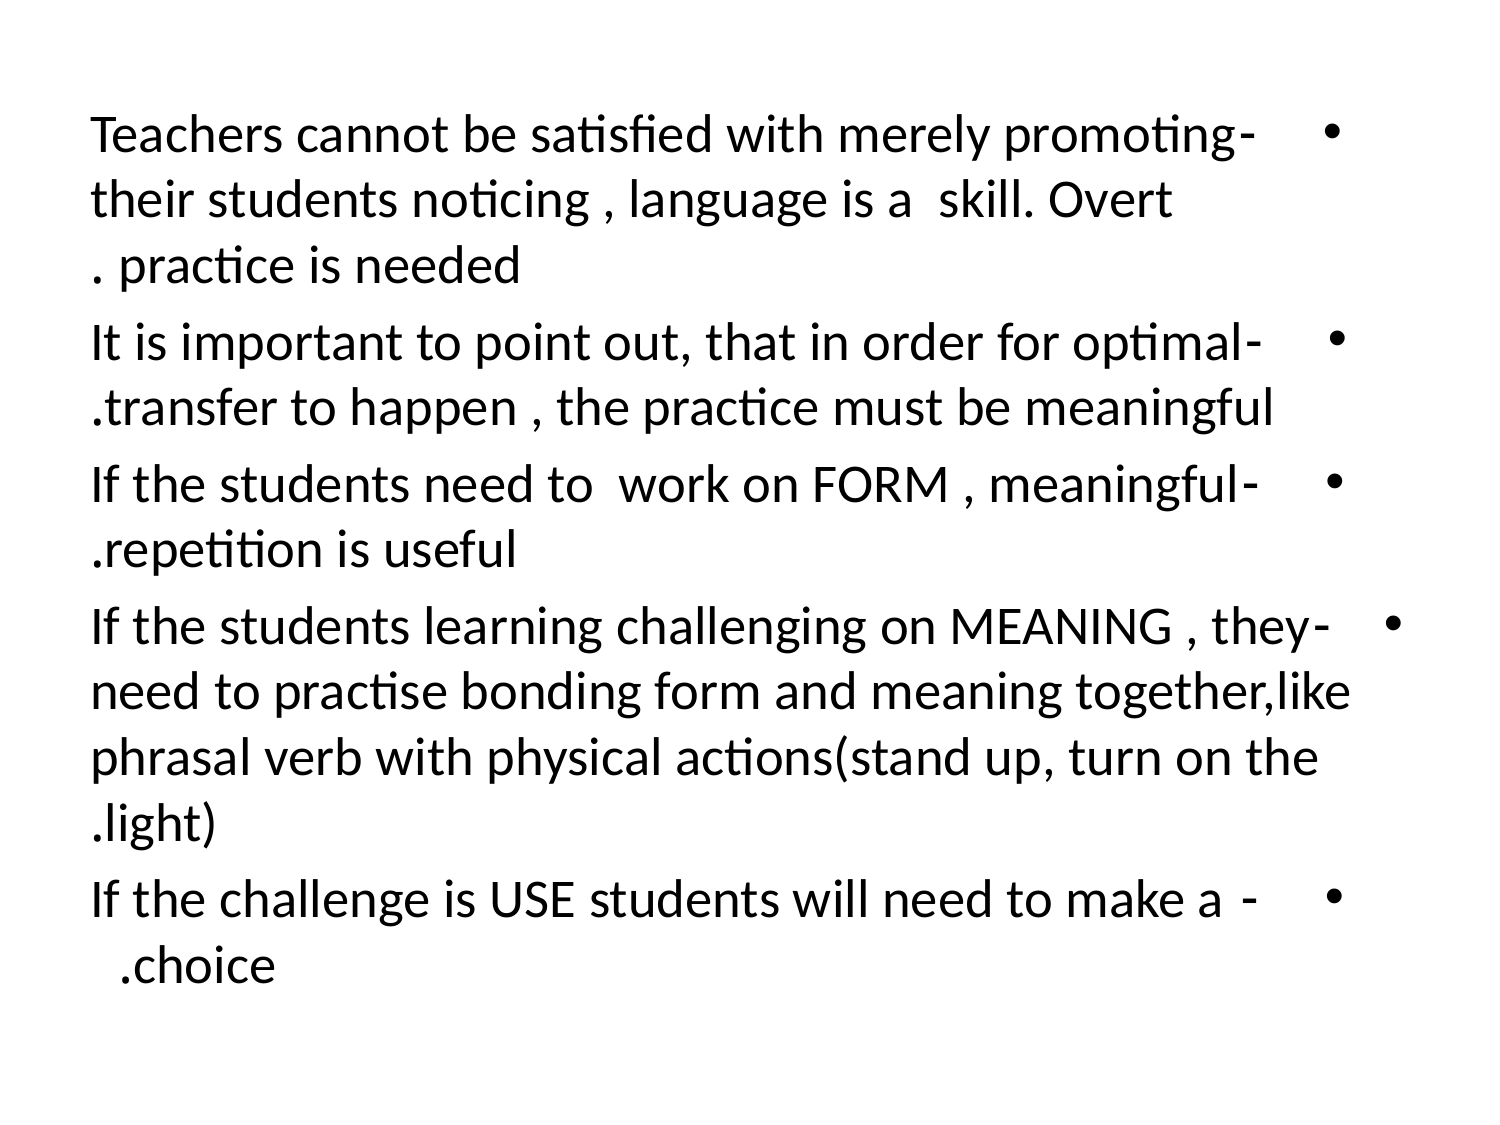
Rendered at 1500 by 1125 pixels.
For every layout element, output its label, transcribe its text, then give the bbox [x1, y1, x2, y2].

list -Teachers cannot be satisfied with merely promoting their students noticing , language is a skill. Overt practice is needed . -It is important to point out, that in order for optimal transfer to happen , the practice must be meaningful. -If the students need to work on FORM , meaningful repetition is useful. -If the students learning challenging on MEANING , they need to practise bonding form and meaning together,like phrasal verb with physical actions(stand up, turn on the light). - If the challenge is USE students will need to make a choice. [75, 90, 1425, 1005]
